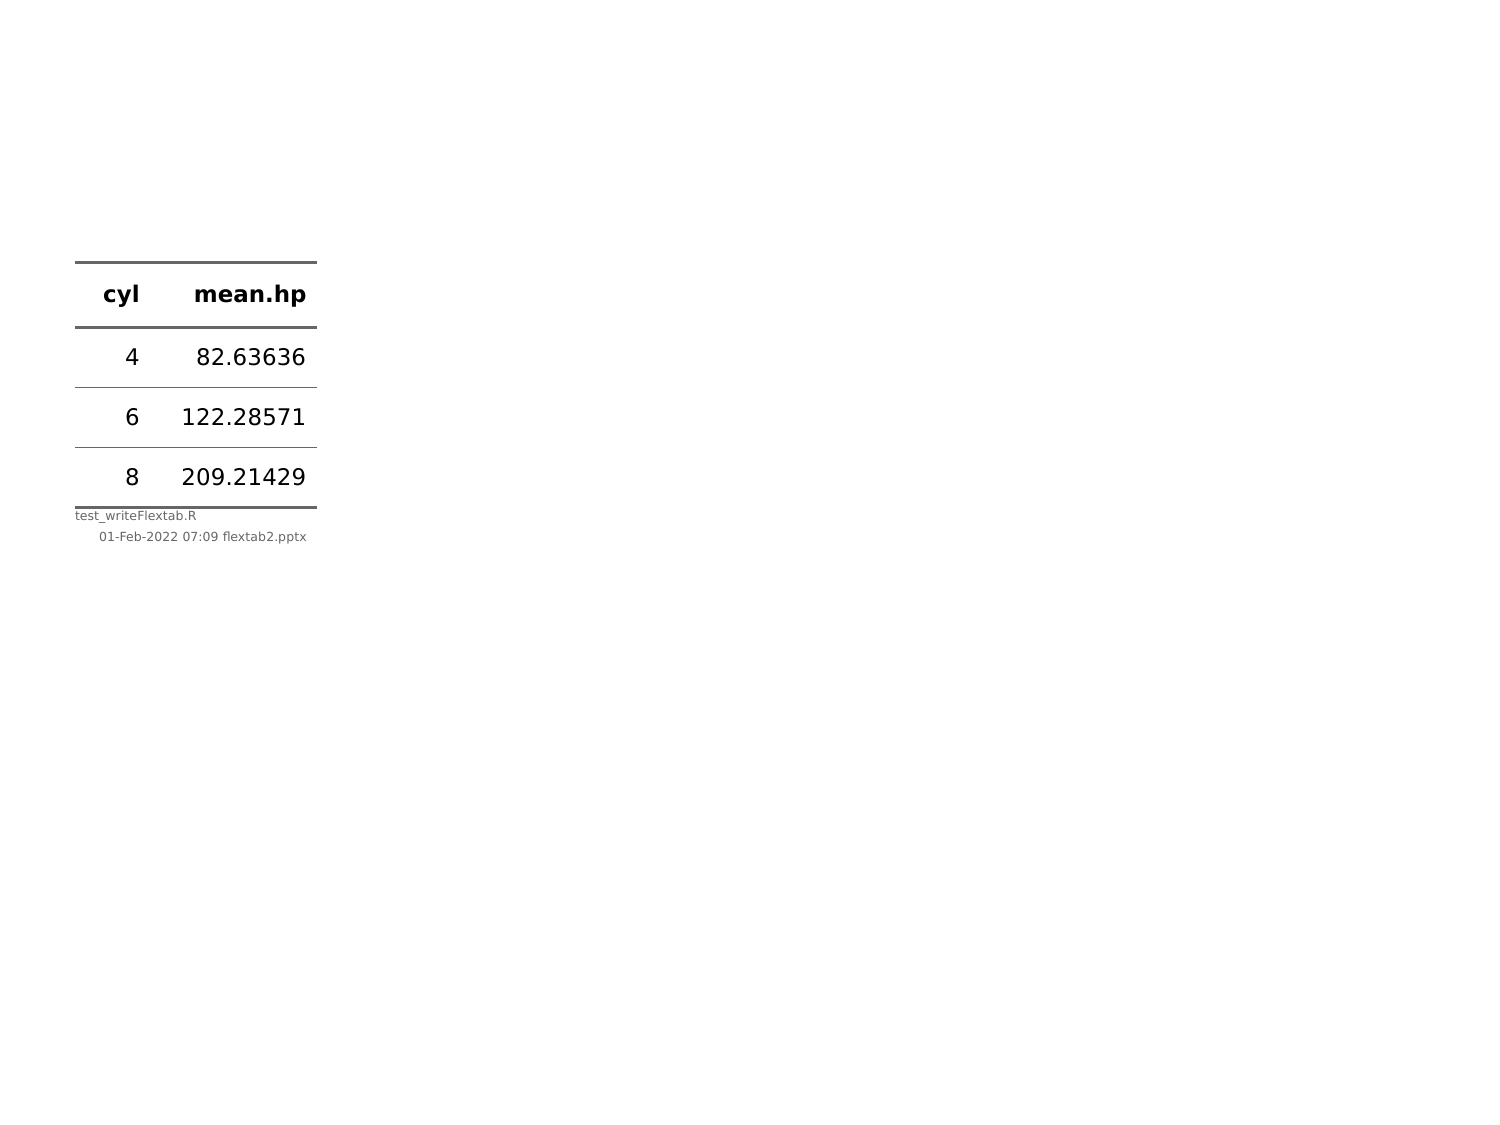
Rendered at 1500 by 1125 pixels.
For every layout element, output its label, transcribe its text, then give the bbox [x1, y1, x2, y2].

table_cell 4 [75, 329, 150, 387]
table_cell 82.63636 [150, 329, 317, 387]
table_header mean.hp [150, 264, 317, 326]
table_cell test_writeFlextab.R 01-Feb-2022 07:09 flextab2.pptx [75, 509, 317, 545]
table_cell 122.28571 [150, 388, 317, 447]
table_header cyl [75, 264, 150, 326]
table_cell 209.21429 [150, 448, 317, 506]
table_cell 6 [75, 388, 150, 447]
table_cell 8 [75, 448, 150, 506]
